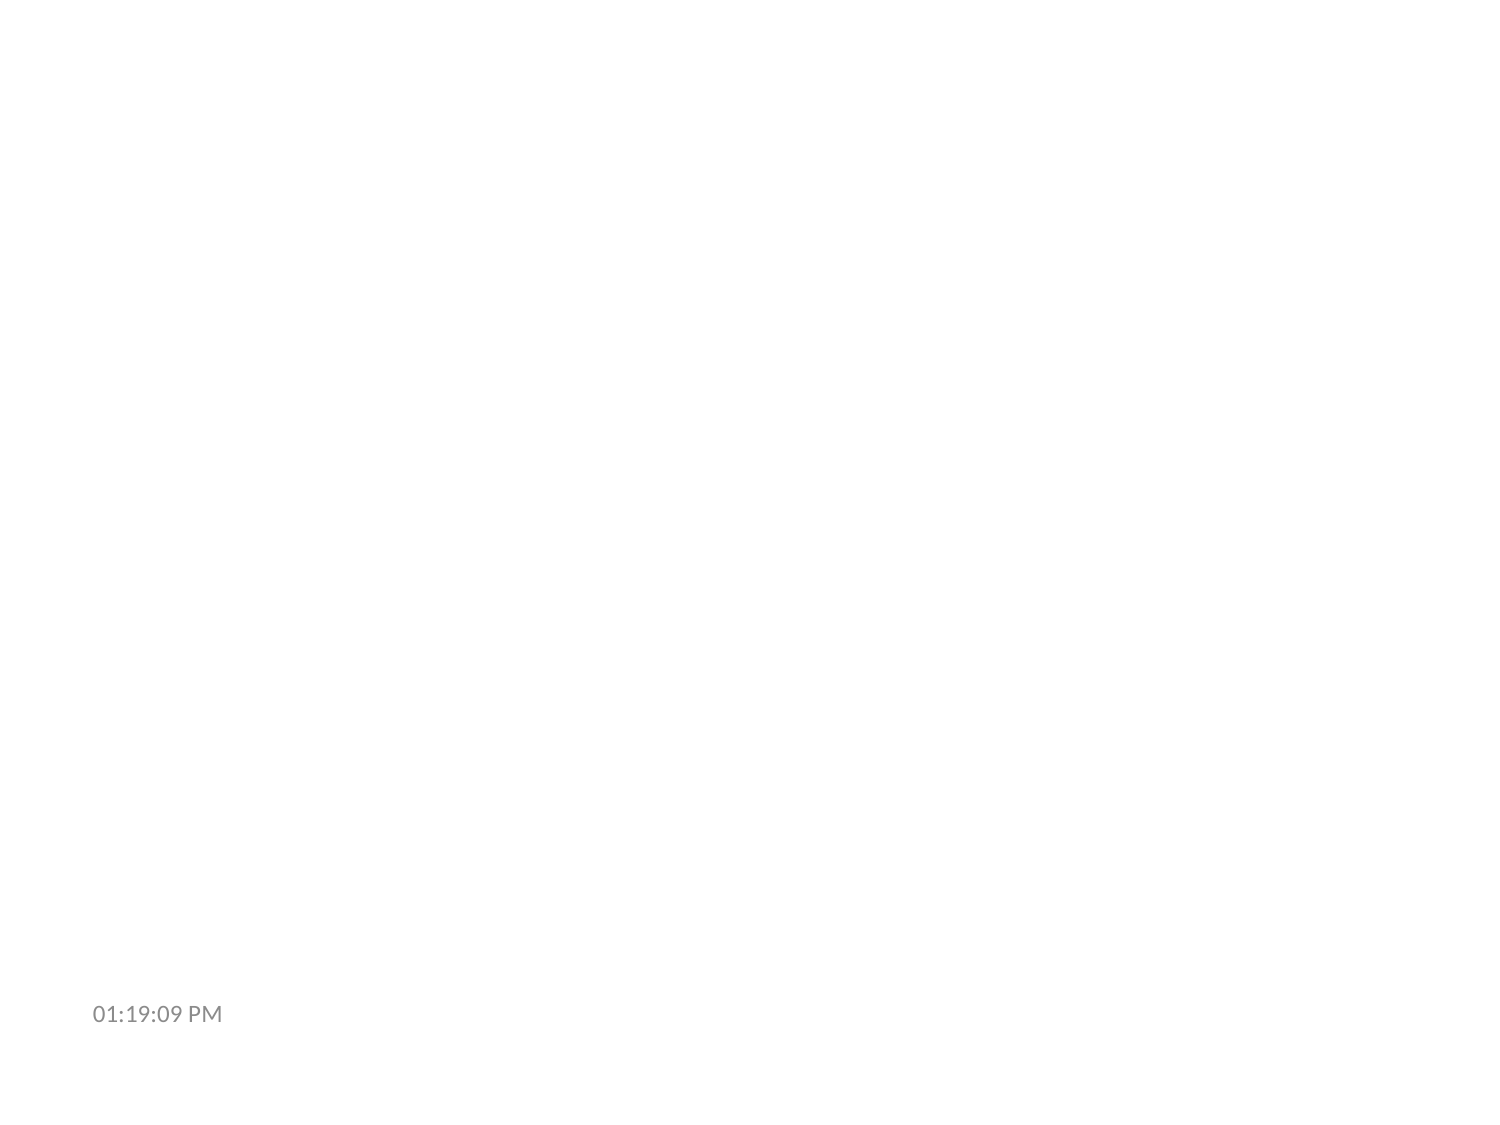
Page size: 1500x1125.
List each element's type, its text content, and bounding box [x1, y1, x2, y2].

text_box 3:35:09 PM [77, 982, 428, 1043]
